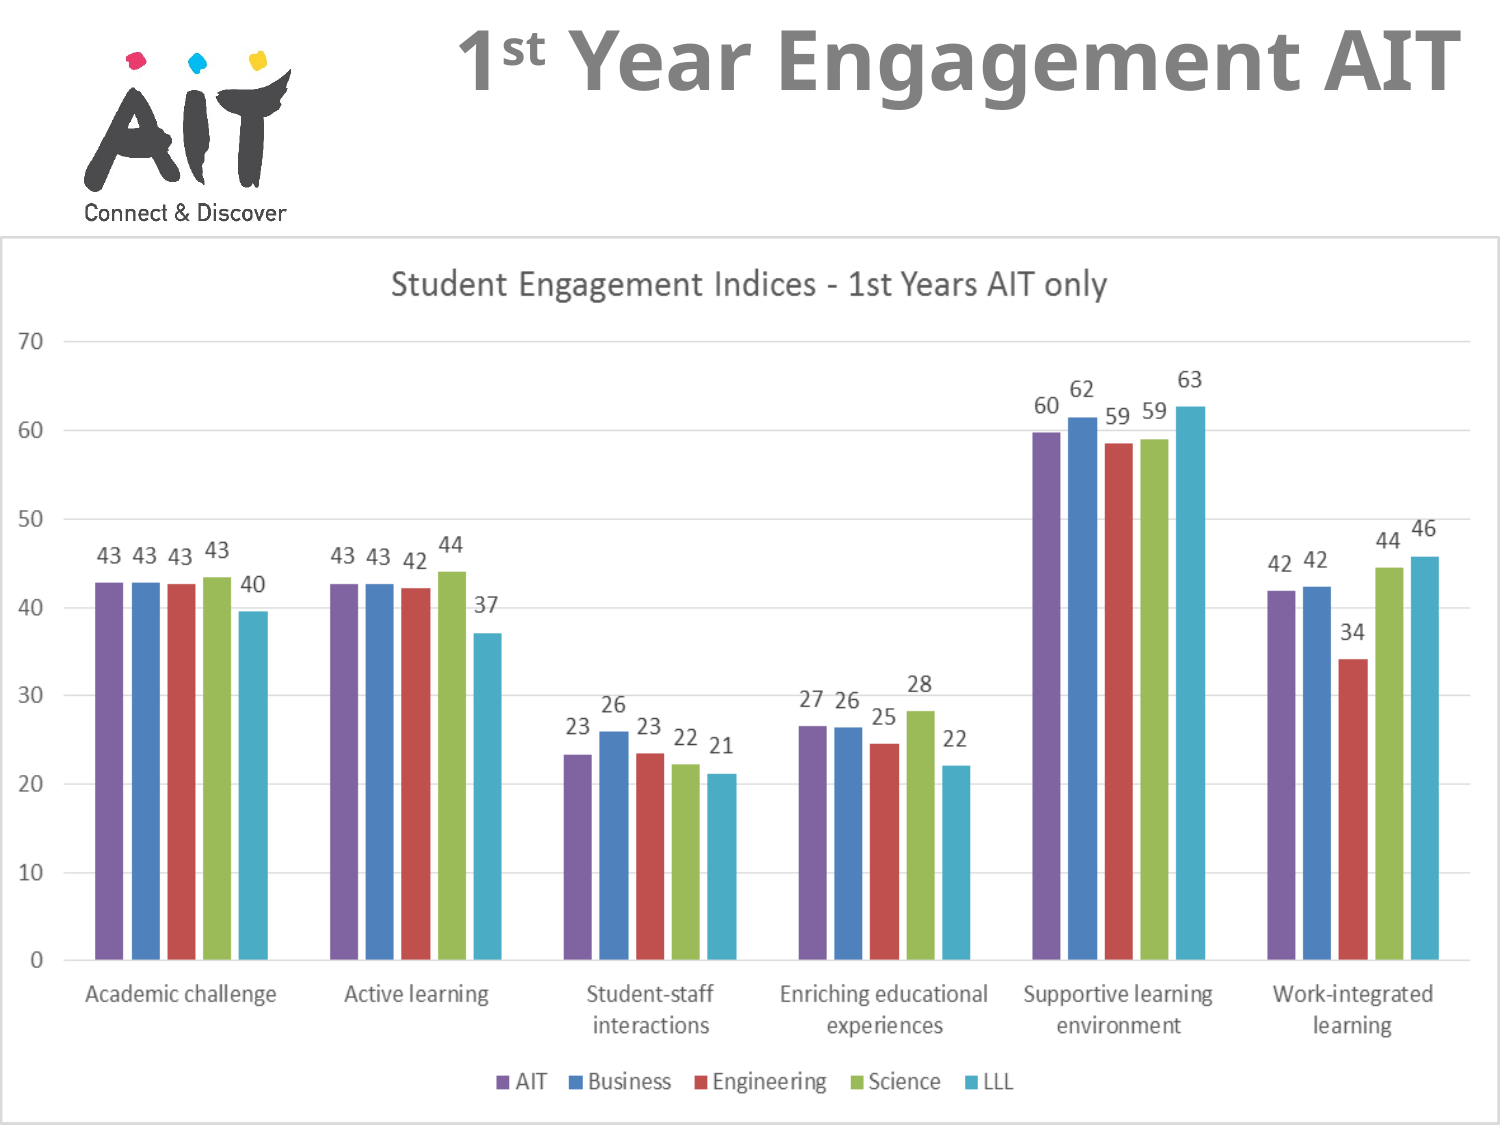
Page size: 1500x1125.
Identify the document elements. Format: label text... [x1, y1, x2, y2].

picture [64, 46, 315, 233]
picture [0, 236, 1500, 1125]
text_box 1st Year Engagement AIT [270, 0, 1500, 115]
